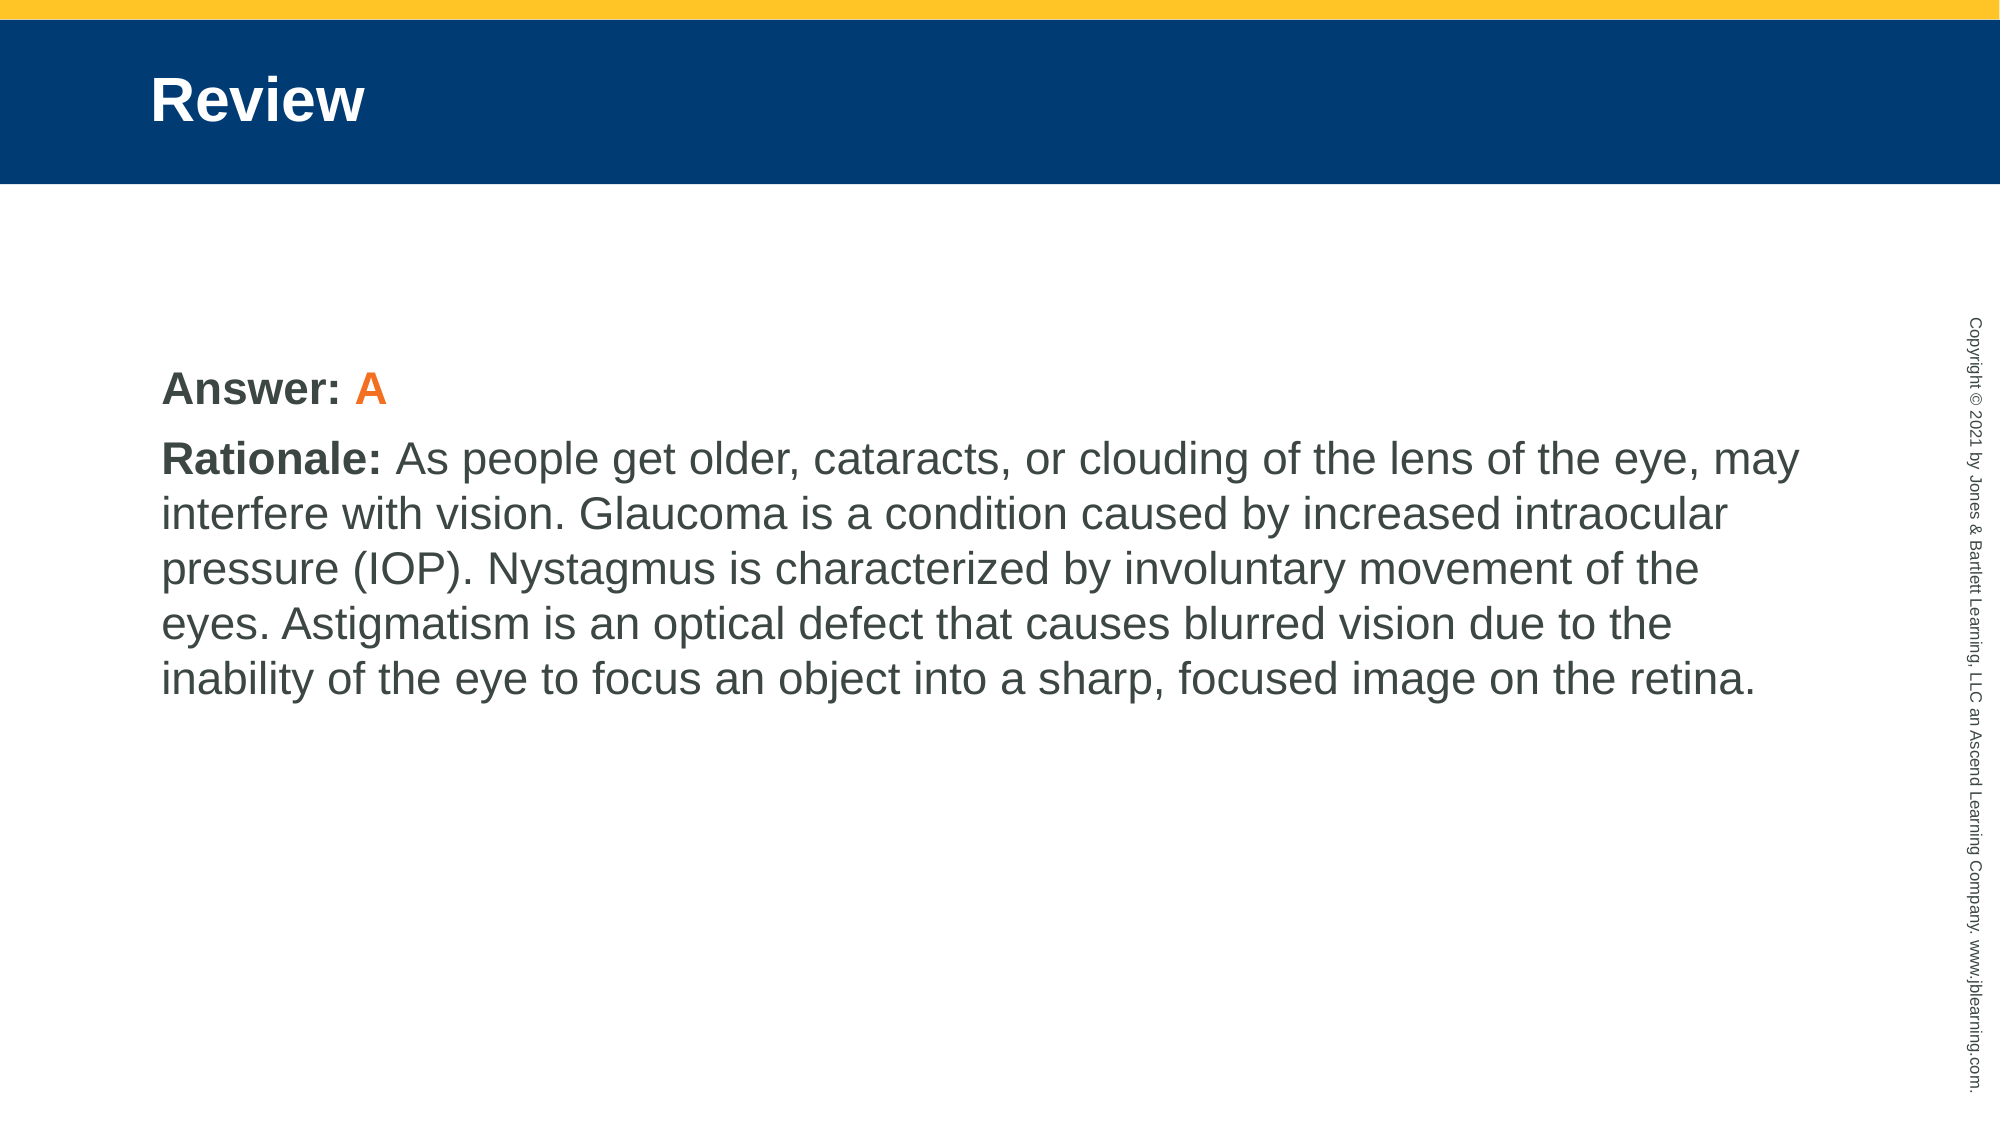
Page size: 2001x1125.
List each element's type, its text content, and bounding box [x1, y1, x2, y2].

title Review [0, 19, 2000, 185]
list Answer: A Rationale: As people get older, cataracts, or clouding of the lens of the eye, may interfere with vision. Glaucoma is a condition caused by increased intraocular pressure (IOP). Nystagmus is characterized by involuntary movement of the eyes. Astigmatism is an optical defect that causes blurred vision due to the inability of the eye to focus an object into a sharp, focused image on the retina. [146, 361, 1859, 1016]
